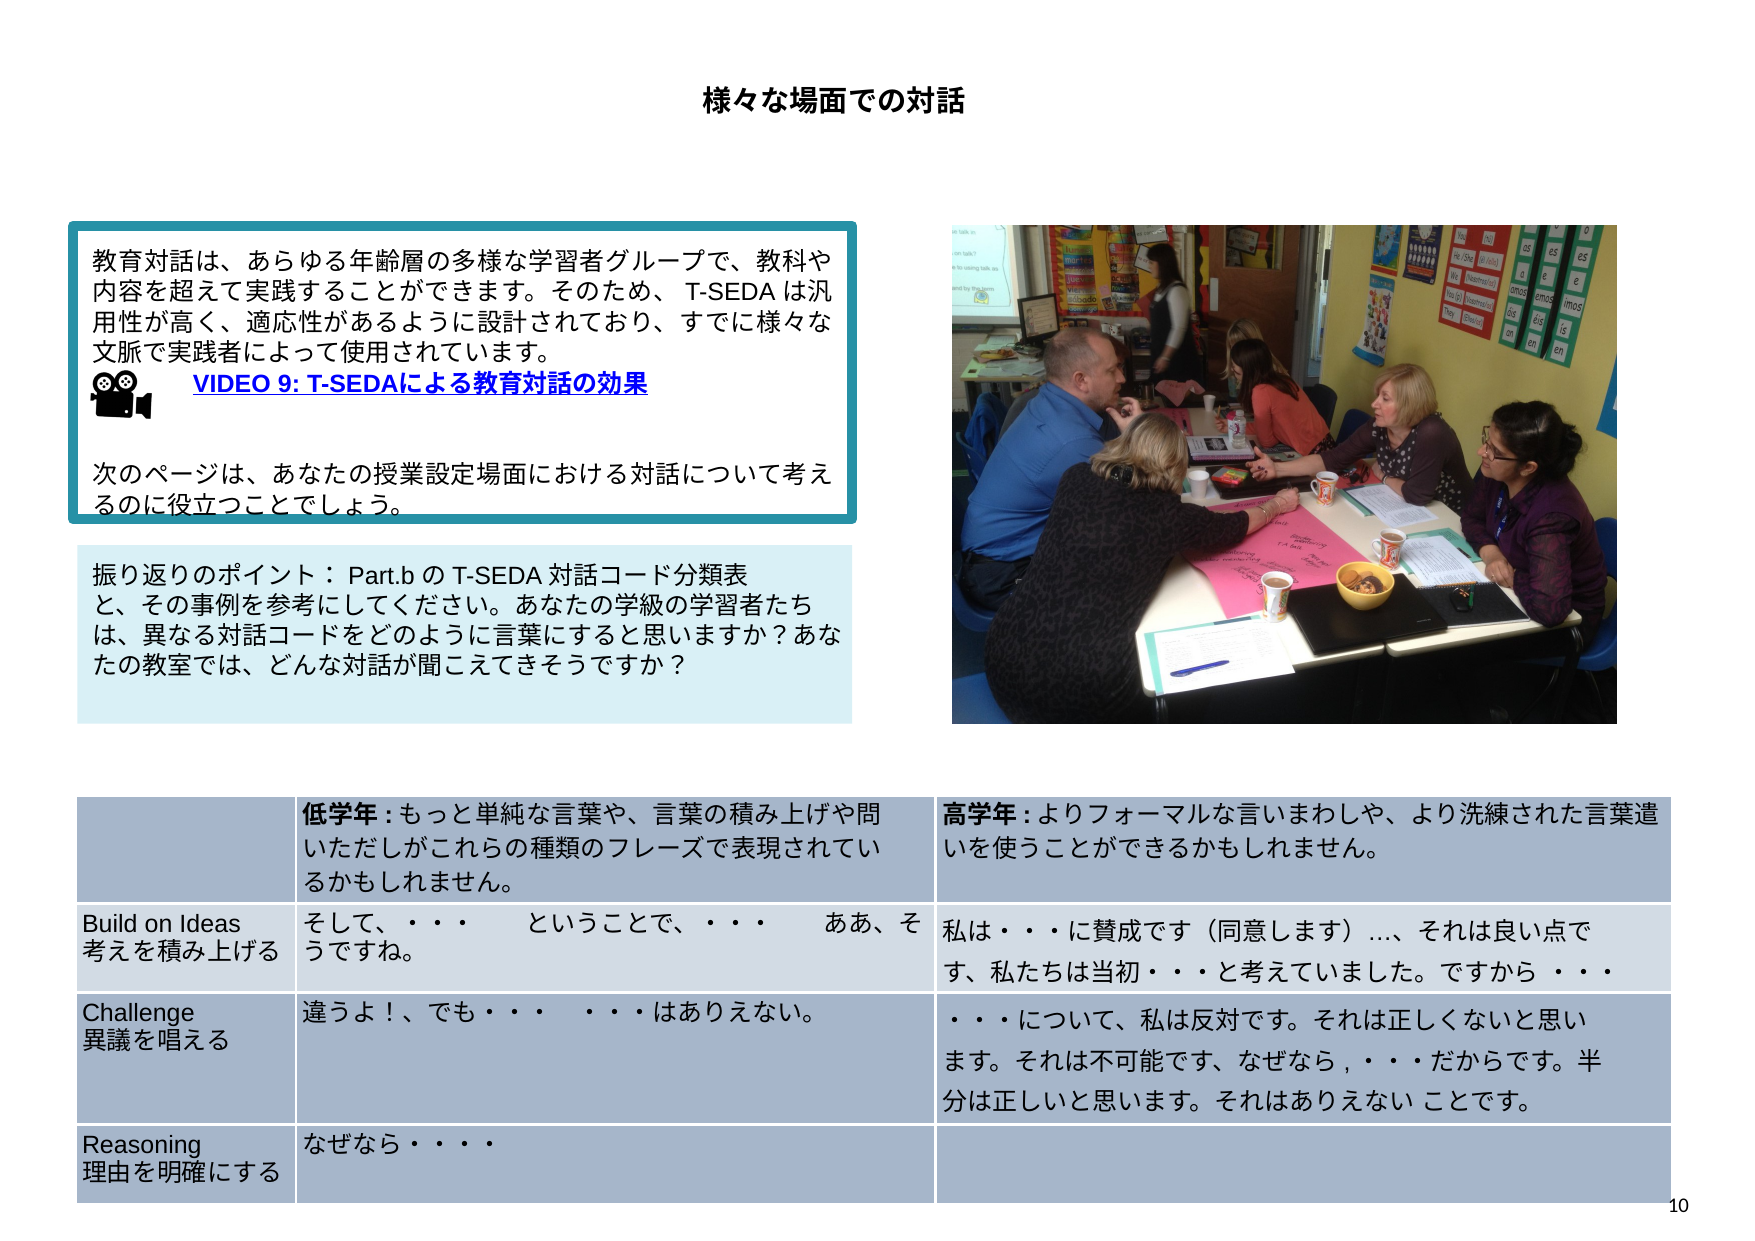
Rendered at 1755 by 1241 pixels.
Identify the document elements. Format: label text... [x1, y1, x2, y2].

table_cell Challenge 異議を唱える [77, 994, 295, 1123]
table_header 低学年:もっと単純な言葉や、言葉の積み上げや問いただしがこれらの種類のフレーズで表現されているかもしれません。 [297, 797, 934, 902]
table_cell Build on Ideas 考えを積み上げる [77, 905, 295, 991]
slide_number 10 [1661, 1189, 1698, 1241]
table_cell Reasoning 理由を明確にする [77, 1126, 295, 1203]
picture [90, 369, 153, 419]
table_cell そして、・・・ ということで、・・・ ああ、そうですね。 [297, 905, 934, 991]
picture [951, 225, 1617, 724]
table_cell ・・・について、私は反対です。それは正しくないと思います。それは不可能です、なぜなら,・・・だからです。半分は正しいと思います。それはありえない ことです。 [937, 994, 1671, 1123]
table_cell なぜなら・・・・ [297, 1126, 934, 1203]
table_header 高学年:よりフォーマルな言いまわしや、より洗練された言葉遣いを使うことができるかもしれません。 [937, 797, 1671, 902]
table_cell [937, 1126, 1671, 1203]
text_box 教育対話は、あらゆる年齢層の多様な学習者グループで、教科や内容を超えて実践することができます。そのため、T-SEDAは汎用性が高く、適応性があるように設計されており、すでに様々な文脈で実践者によって使用されています。 VIDEO 9: T-SEDAによる教育対話の効果 次のページは、あなたの授業設定場面における対話について考えるのに役立つことでしょう。 [73, 225, 853, 520]
table_cell 違うよ！、でも・・・ ・・・はありえない。 [297, 994, 934, 1123]
table_header [77, 797, 295, 902]
table_cell 私は・・・に賛成です（同意します）…、それは良い点です、私たちは当初・・・と考えていました。ですから ・・・ [937, 905, 1671, 991]
text_box 振り返りのポイント：Part.bのT-SEDA対話コード分類表 と、その事例を参考にしてください。あなたの学級の学習者たちは、異なる対話コードをどのように言葉にすると思いますか？あなたの教室では、どんな対話が聞こえてきそうですか？ [77, 545, 853, 724]
text_box 様々な場面での対話 [652, 79, 1013, 117]
